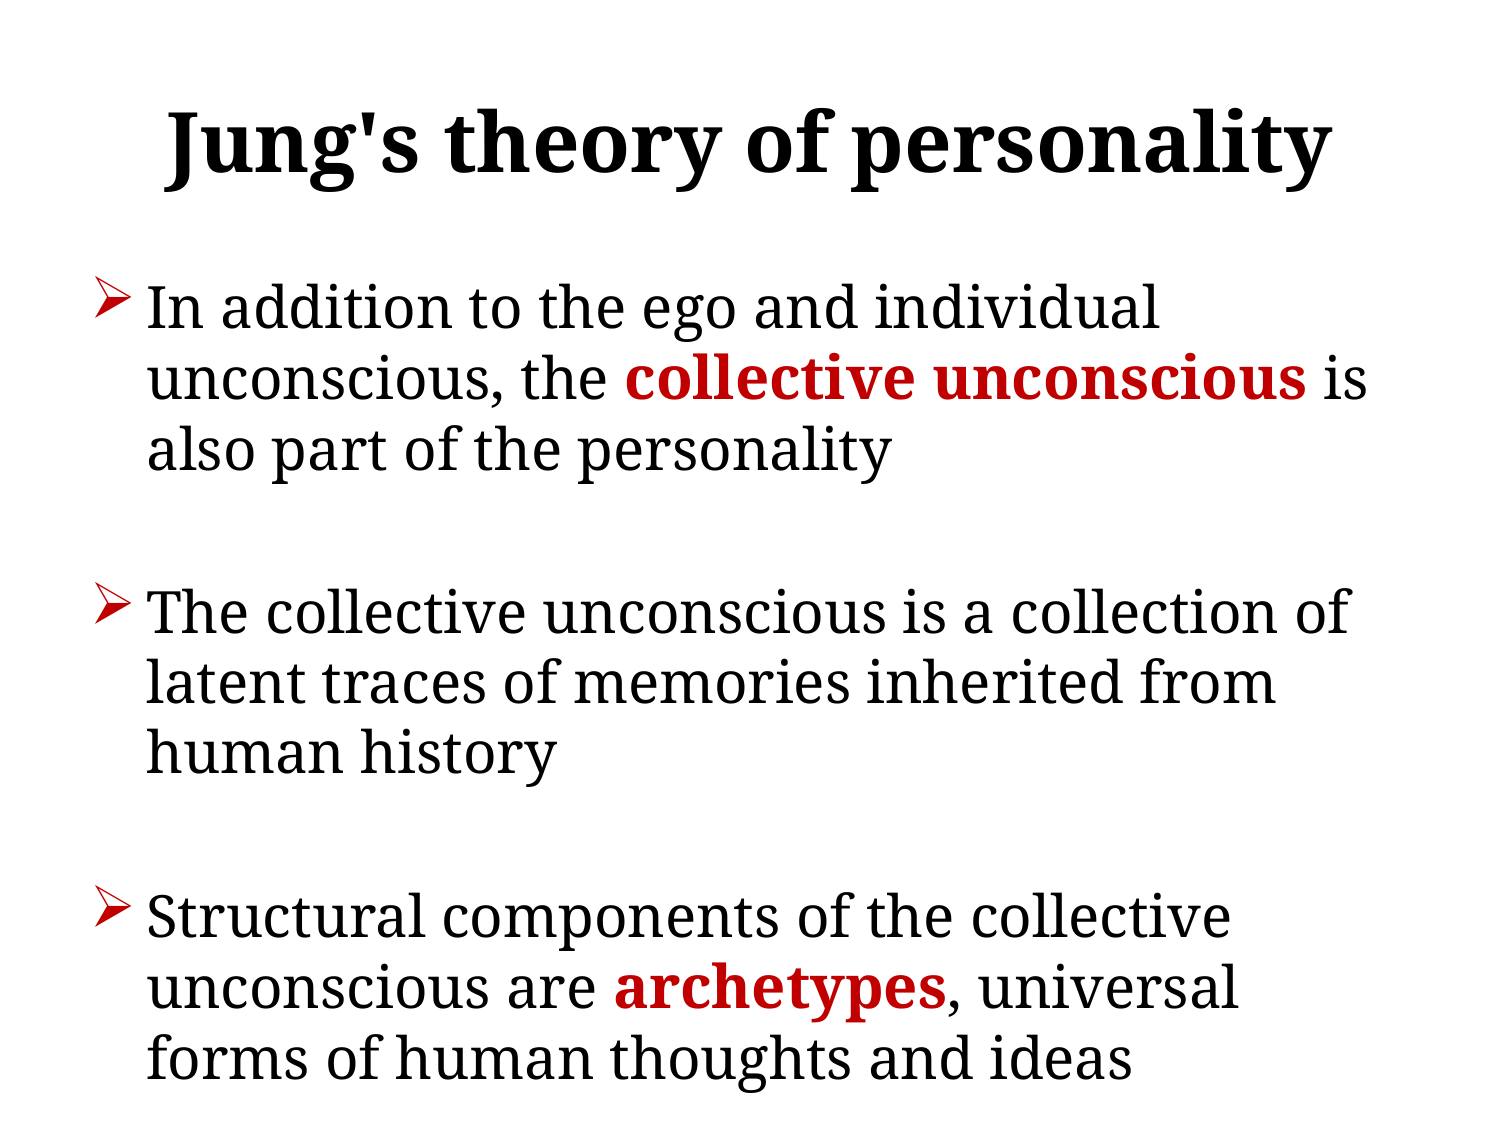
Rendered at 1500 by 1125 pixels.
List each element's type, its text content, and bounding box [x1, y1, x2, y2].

title Jung's theory of personality [75, 45, 1425, 233]
list In addition to the ego and individual unconscious, the collective unconscious is also part of the personality The collective unconscious is a collection of latent traces of memories inherited from human history Structural components of the collective unconscious are archetypes, universal forms of human thoughts and ideas [75, 262, 1425, 1005]
